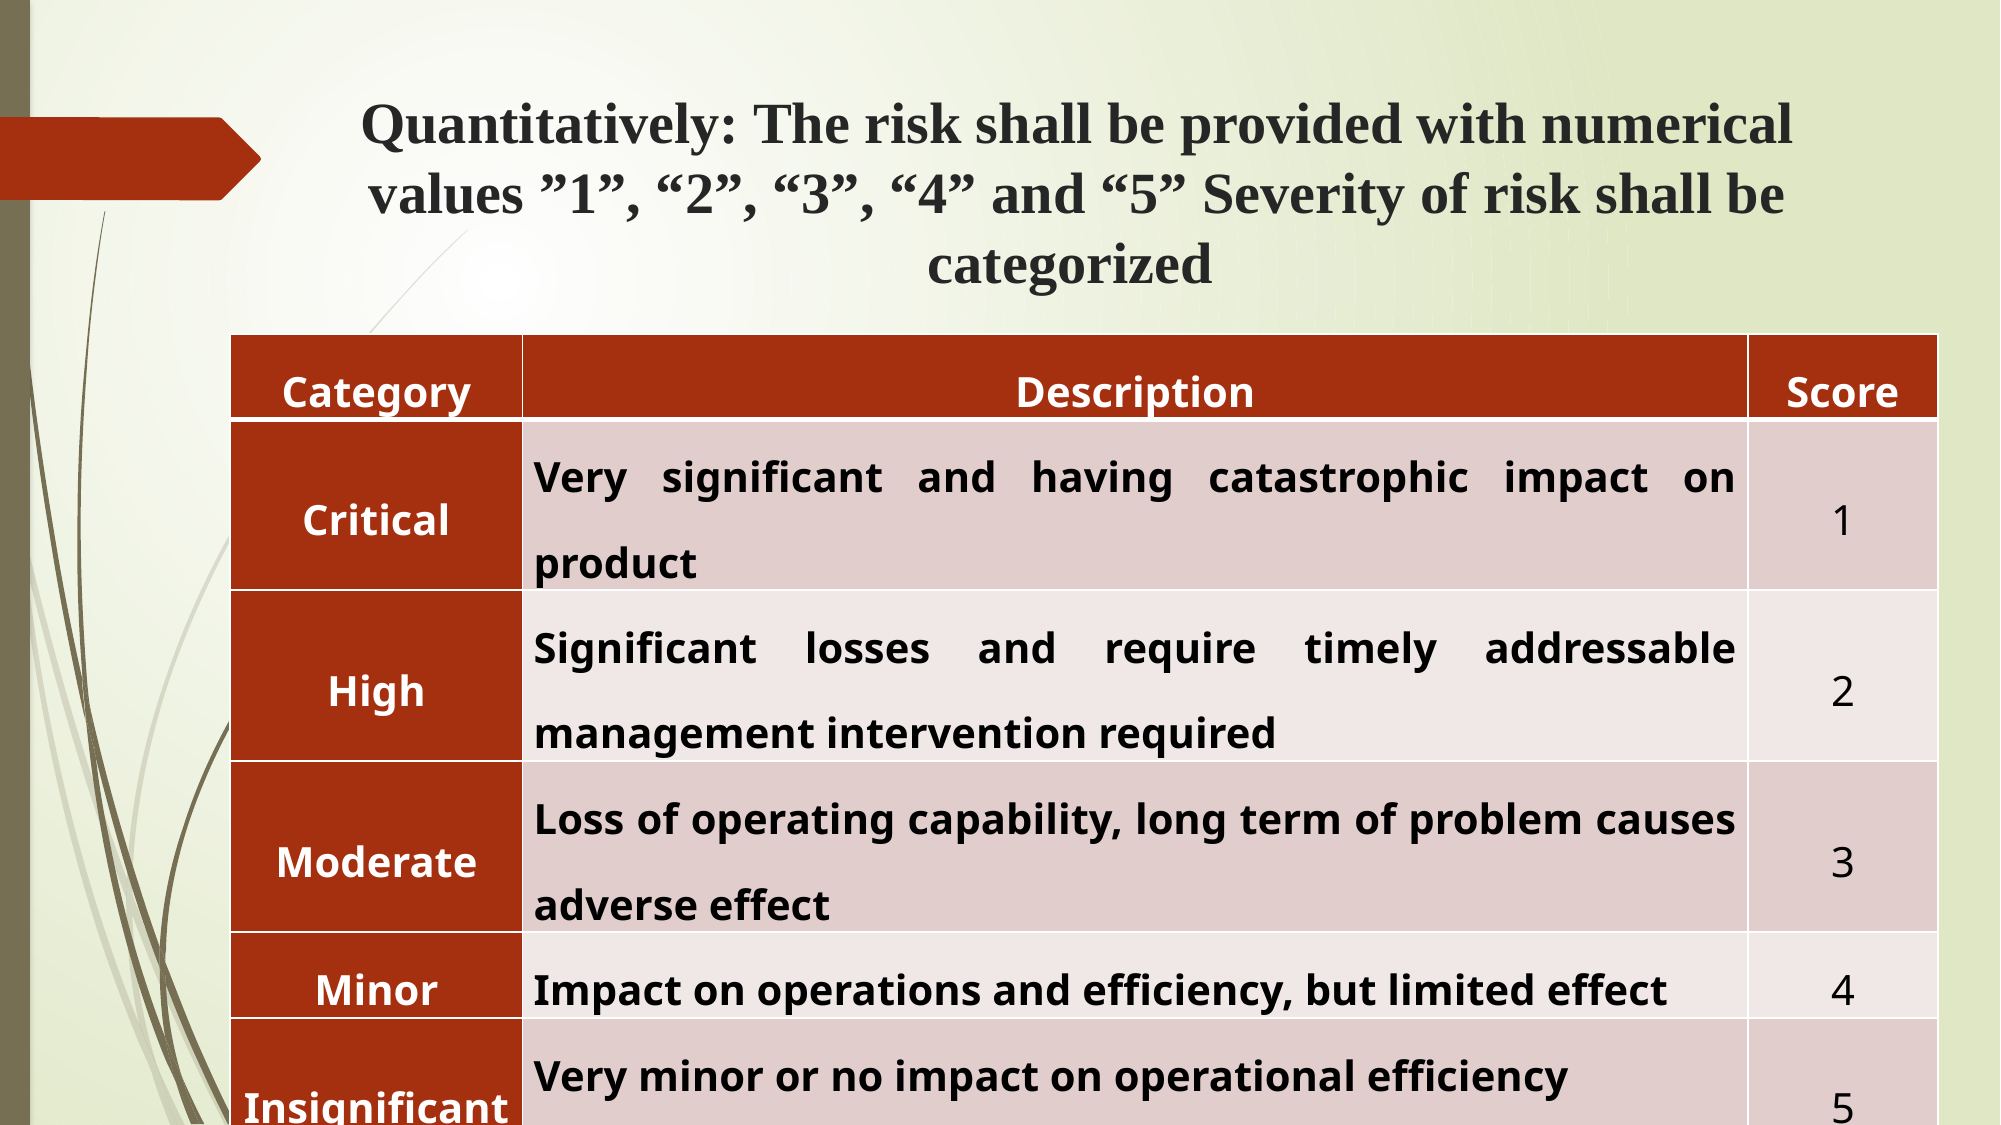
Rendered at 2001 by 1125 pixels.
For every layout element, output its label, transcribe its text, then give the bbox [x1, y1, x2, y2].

table_cell 2 [1749, 591, 1937, 760]
table_cell Impact on operations and efficiency, but limited effect [523, 933, 1747, 1017]
table_cell Significant losses and require timely addressable management intervention required [523, 591, 1747, 760]
table_cell Insignificant [231, 1019, 522, 1125]
table_cell 5 [1749, 1019, 1937, 1125]
table_cell 3 [1749, 762, 1937, 931]
table_cell Critical [231, 422, 522, 589]
table_cell 4 [1749, 933, 1937, 1017]
table_cell Very minor or no impact on operational efficiency [523, 1019, 1747, 1125]
table_cell 1 [1749, 422, 1937, 589]
table_cell Moderate [231, 762, 522, 931]
table_header Score [1749, 335, 1937, 417]
table_cell Very significant and having catastrophic impact on product [523, 422, 1747, 589]
title Quantitatively: The risk shall be provided with numerical values ”1”, “2”, “3”, “4” and “5” Severity of risk shall be categorized [287, 78, 1868, 333]
table_cell Loss of operating capability, long term of problem causes adverse effect [523, 762, 1747, 931]
table_header Category [231, 335, 522, 417]
table_cell High [231, 591, 522, 760]
table_cell Minor [231, 933, 522, 1017]
table_header Description [523, 335, 1747, 417]
